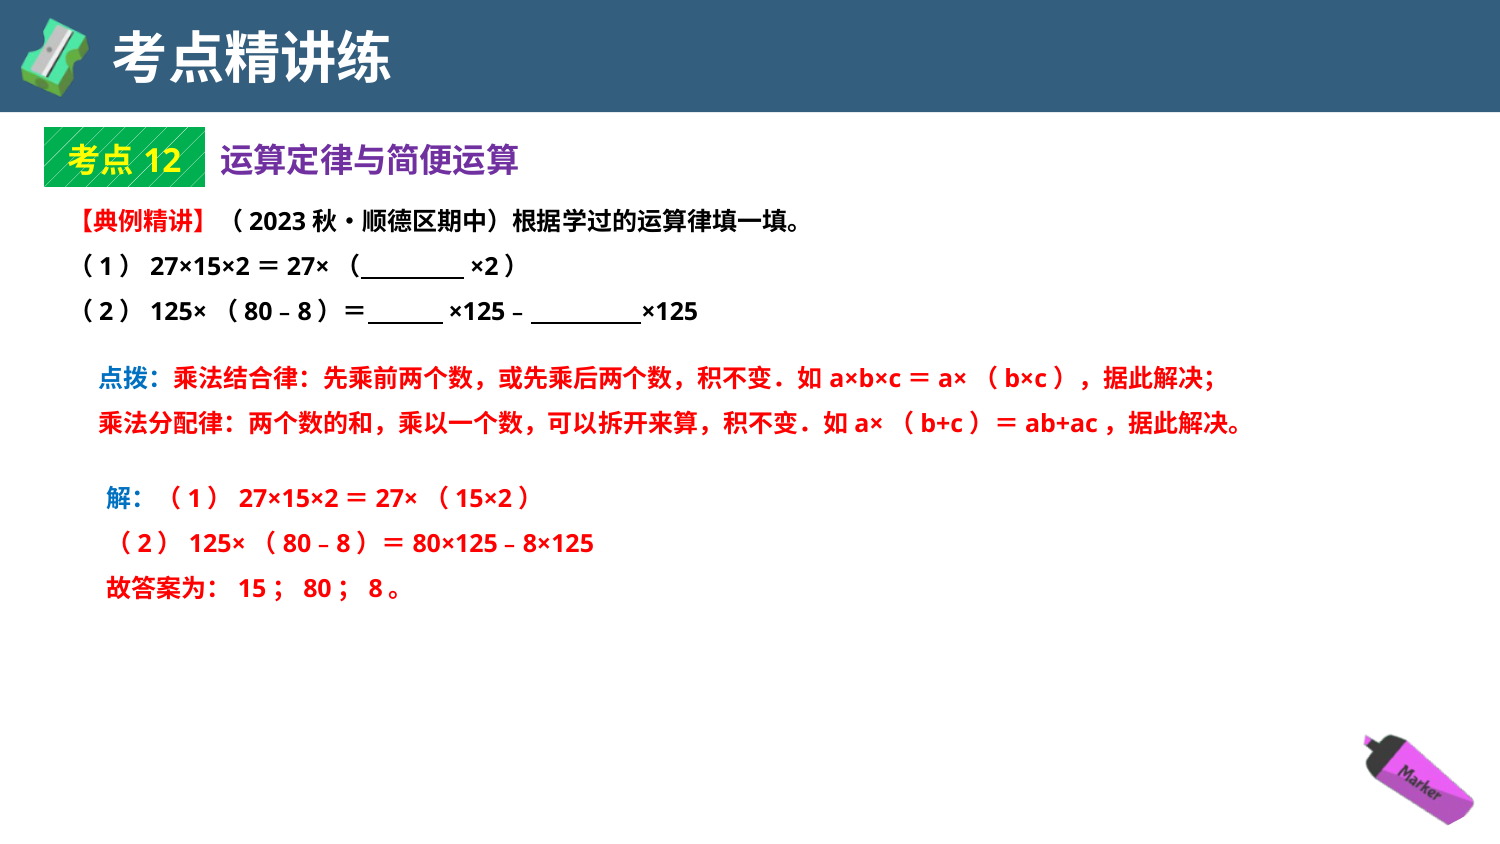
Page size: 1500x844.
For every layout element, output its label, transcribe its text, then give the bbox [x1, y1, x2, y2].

picture [14, 17, 100, 103]
text_box 考点精讲练 [106, 9, 416, 104]
table_header 考点12 [44, 127, 205, 187]
picture [1344, 700, 1479, 844]
text_box 解：（1）27×15×2＝27×（15×2） （2）125×（80﹣8）＝80×125﹣8×125 故答案为：15；80；8。 [92, 460, 1427, 610]
text_box 【典例精讲】（2023秋•顺德区期中）根据学过的运算律填一填。 （1）27×15×2＝27×（ ×2） （2）125×（80﹣8）＝ ×125﹣ ×125 [53, 183, 1384, 349]
text_box 点拨：乘法结合律：先乘前两个数，或先乘后两个数，积不变．如a×b×c＝a×（b×c），据此解决； 乘法分配律：两个数的和，乘以一个数，可以拆开来算，积不变．如a×（b+c）＝ab+ac，据此解决。 [83, 340, 1330, 411]
table_header 运算定律与简便运算 [206, 127, 738, 187]
text_box [0, 0, 1500, 113]
